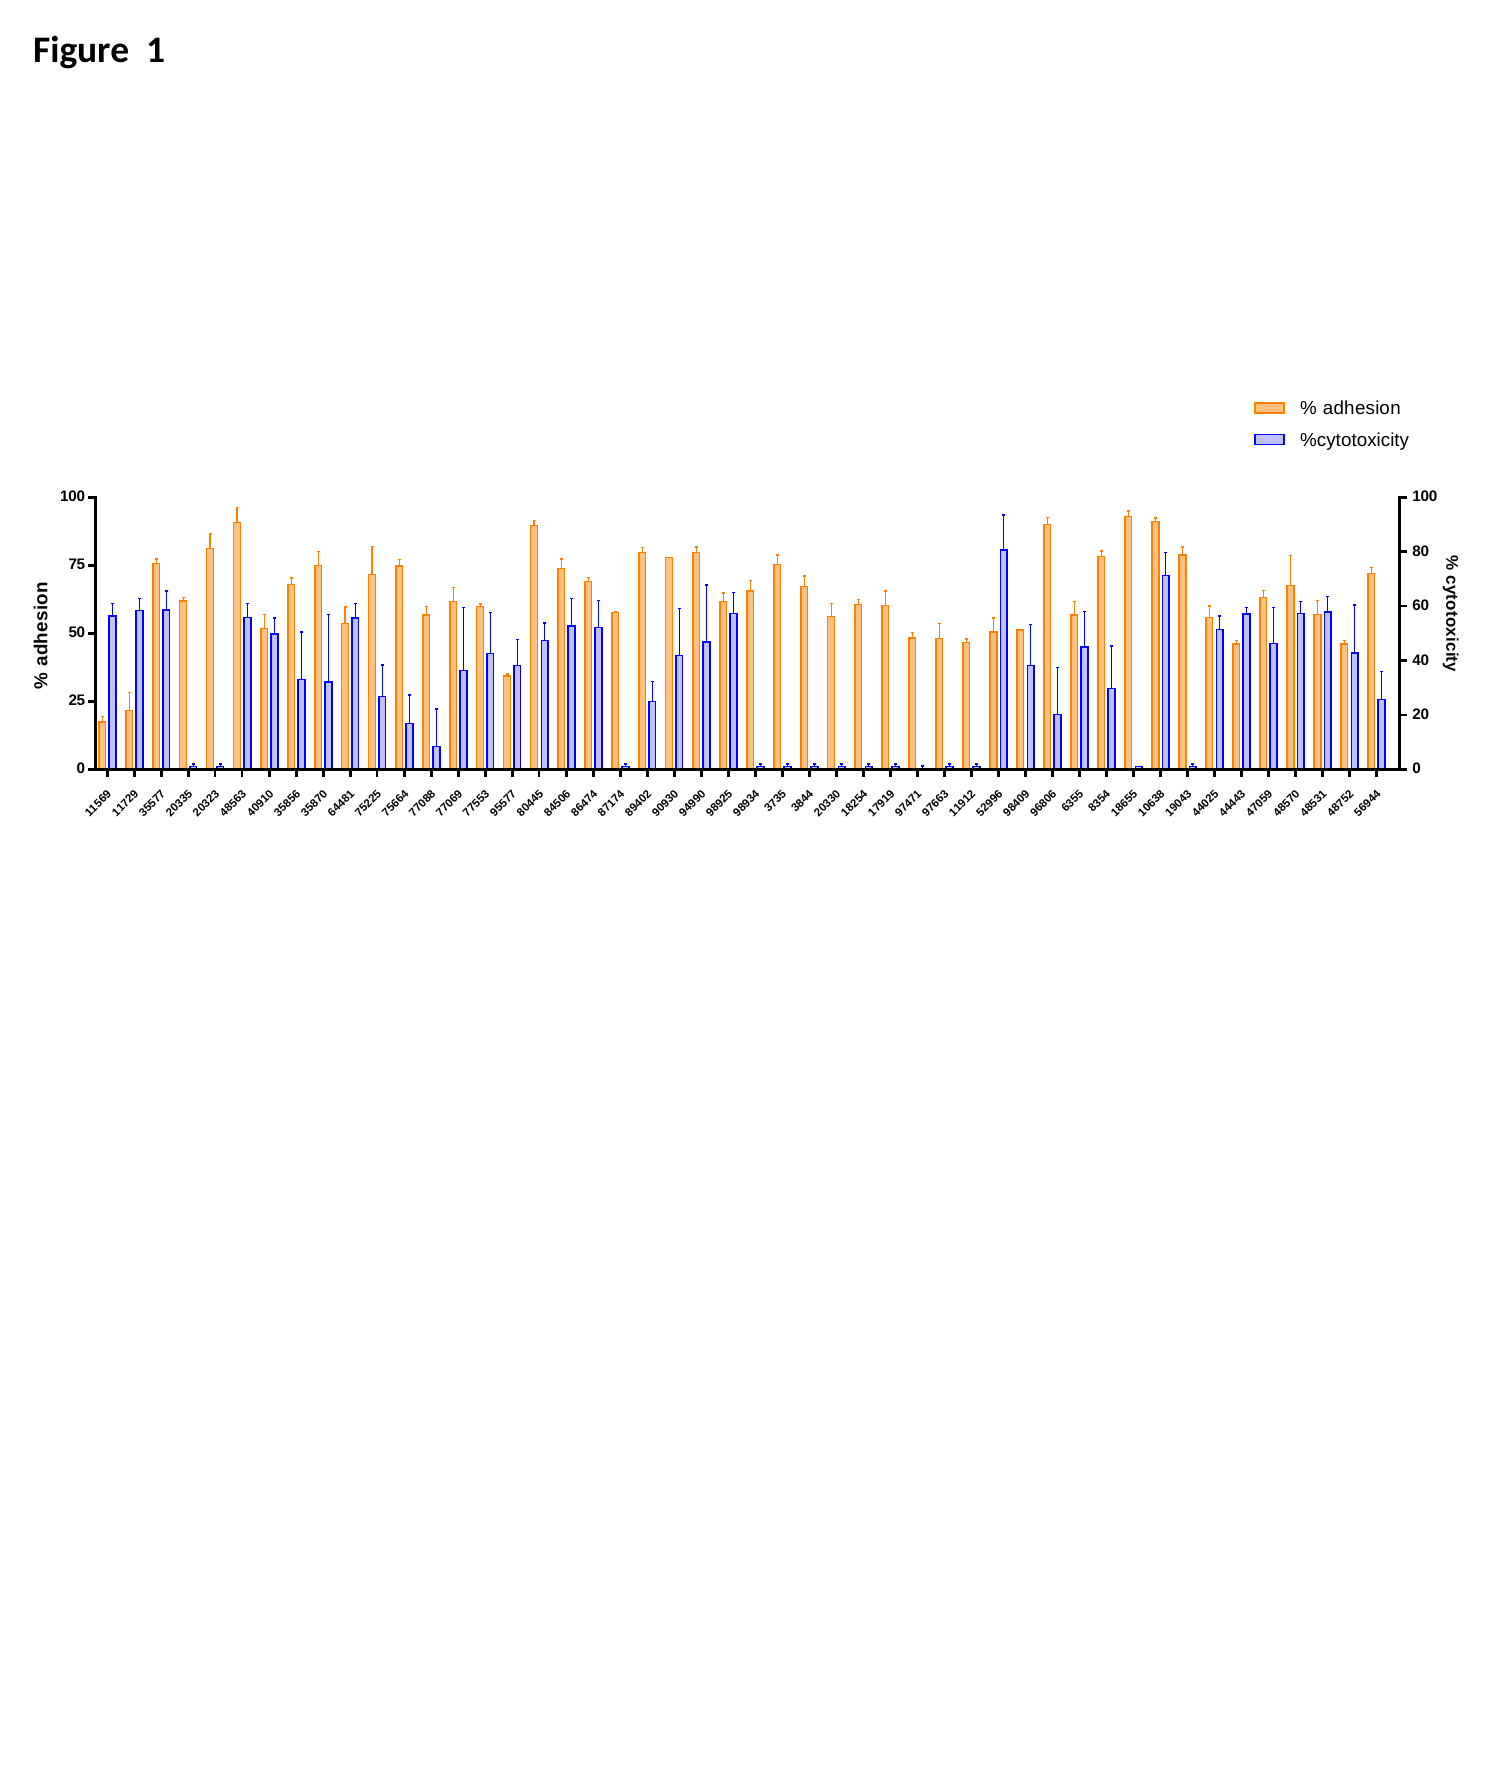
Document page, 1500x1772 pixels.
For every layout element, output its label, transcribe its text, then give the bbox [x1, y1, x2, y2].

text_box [10, 377, 1483, 839]
text_box Figure 1 [18, 17, 181, 78]
